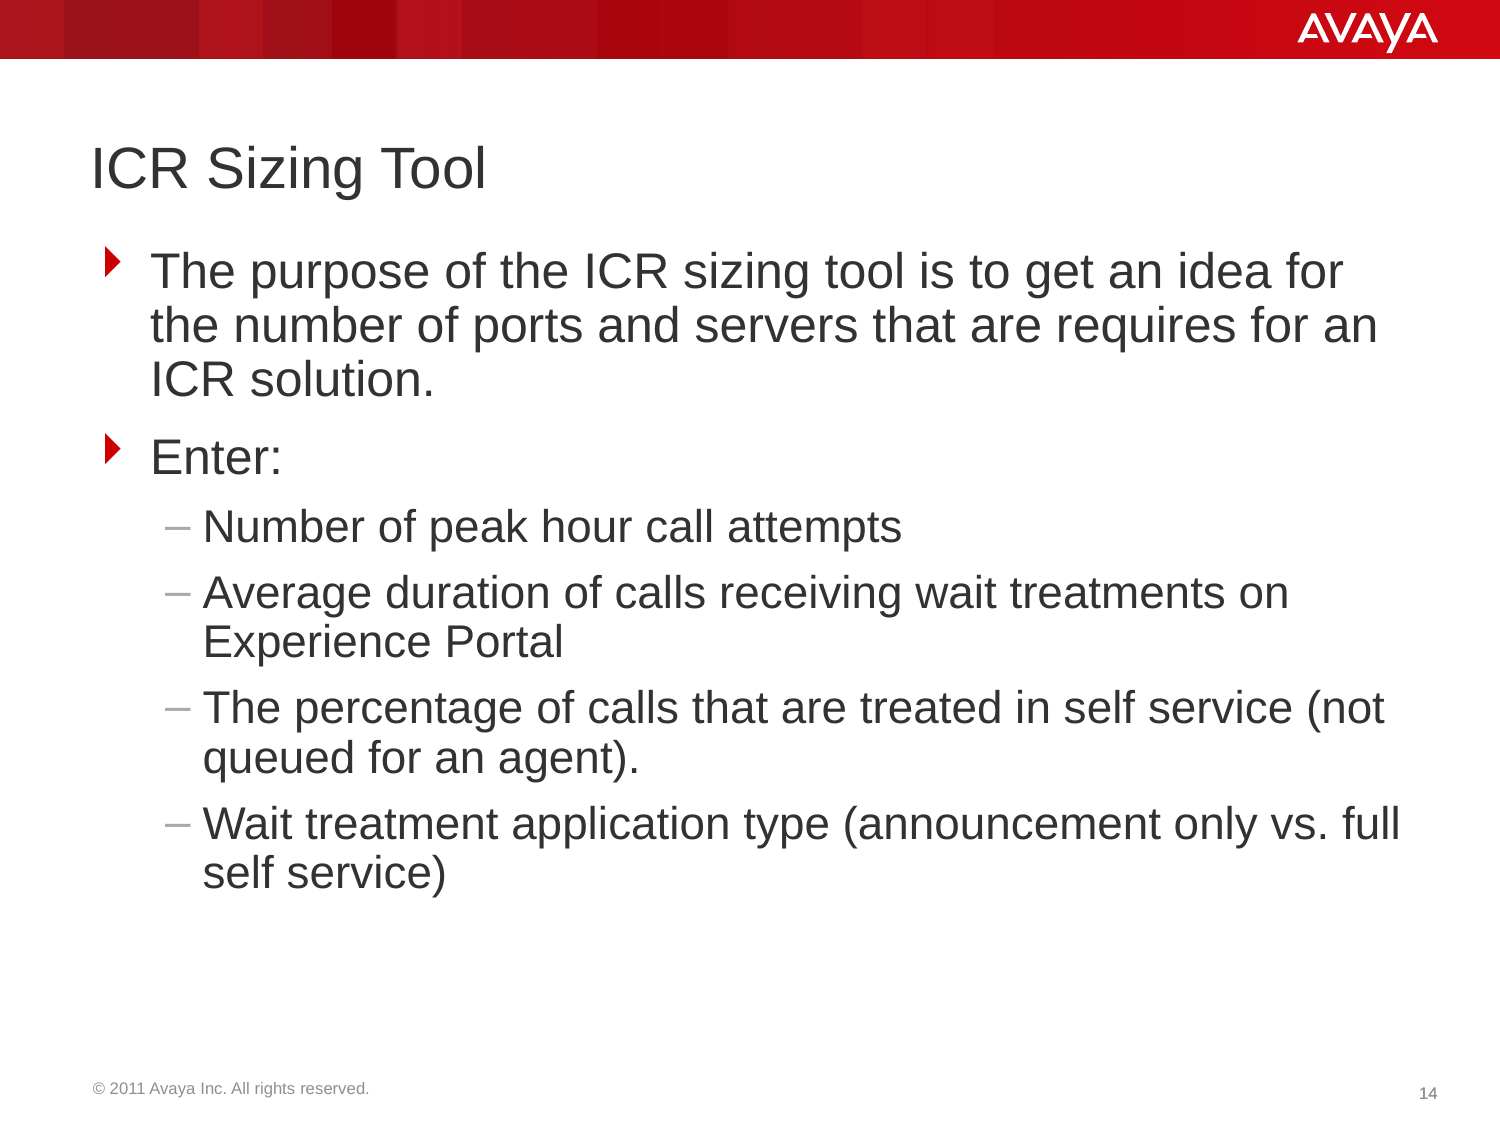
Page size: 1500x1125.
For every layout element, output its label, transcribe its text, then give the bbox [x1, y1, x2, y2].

list The purpose of the ICR sizing tool is to get an idea for the number of ports and servers that are requires for an ICR solution. Enter: Number of peak hour call attempts Average duration of calls receiving wait treatments on Experience Portal The percentage of calls that are treated in self service (not queued for an agent). Wait treatment application type (announcement only vs. full self service) [75, 237, 1425, 1013]
title ICR Sizing Tool [75, 71, 1425, 209]
